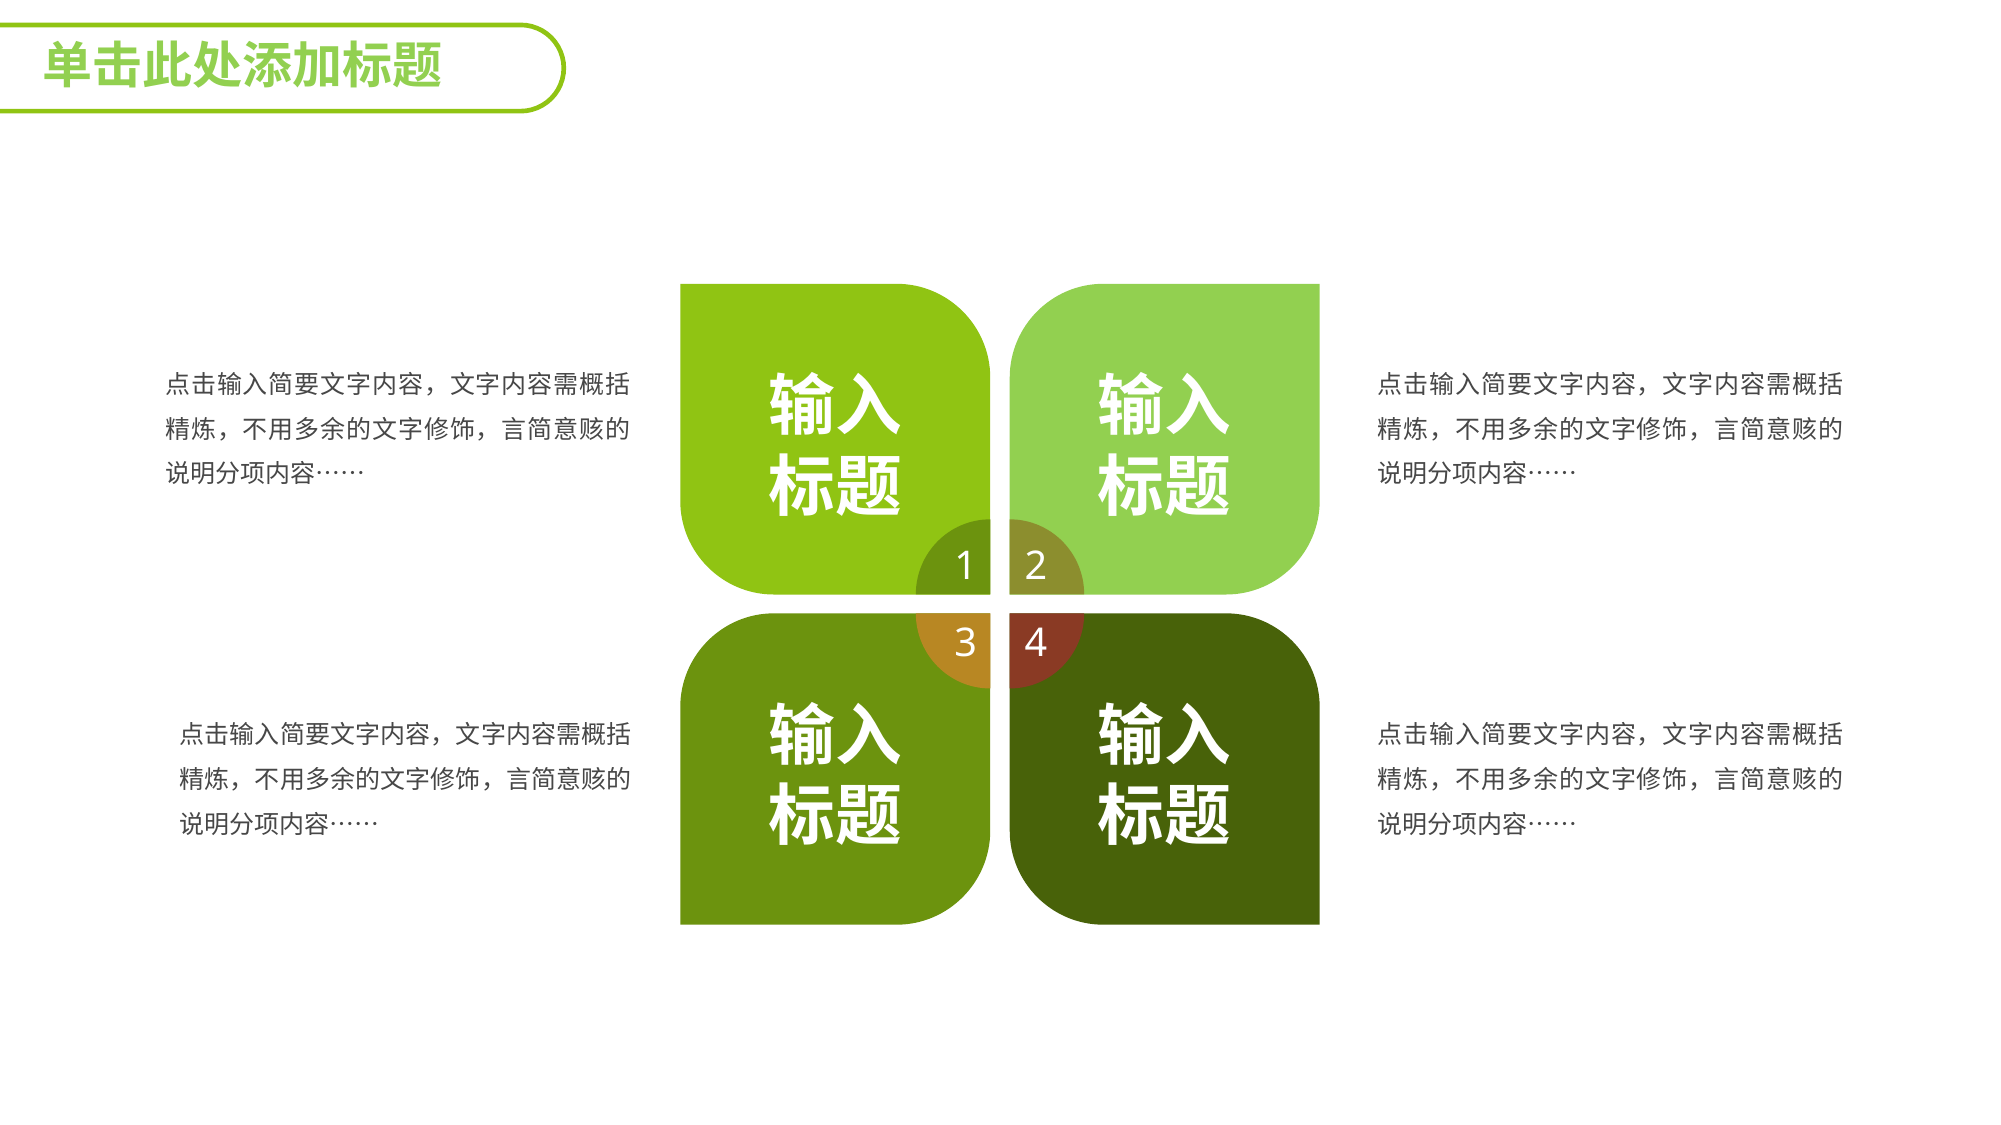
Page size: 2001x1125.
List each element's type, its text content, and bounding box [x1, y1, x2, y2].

text_box 输入标题 [1069, 353, 1260, 524]
text_box 输入标题 [1069, 683, 1260, 854]
text_box [915, 519, 991, 595]
text_box [1009, 283, 1320, 595]
text_box 点击输入简要文字内容，文字内容需概括精炼，不用多余的文字修饰，言简意赅的说明分项内容…… [1377, 353, 1844, 488]
text_box 点击输入简要文字内容，文字内容需概括精炼，不用多余的文字修饰，言简意赅的说明分项内容…… [165, 353, 632, 488]
text_box 2 [1021, 539, 1047, 588]
text_box 1 [951, 539, 977, 588]
text_box 输入标题 [739, 683, 931, 854]
text_box 输入标题 [737, 353, 934, 524]
text_box 点击输入简要文字内容，文字内容需概括精炼，不用多余的文字修饰，言简意赅的说明分项内容…… [179, 703, 633, 838]
text_box 4 [1021, 617, 1047, 665]
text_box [0, 24, 564, 112]
text_box [1009, 613, 1085, 689]
text_box 3 [951, 617, 977, 665]
text_box [915, 613, 991, 689]
text_box 点击输入简要文字内容，文字内容需概括精炼，不用多余的文字修饰，言简意赅的说明分项内容…… [1377, 703, 1844, 838]
text_box [680, 613, 991, 925]
text_box [1009, 519, 1085, 595]
text_box [1009, 613, 1320, 925]
text_box [680, 283, 991, 595]
